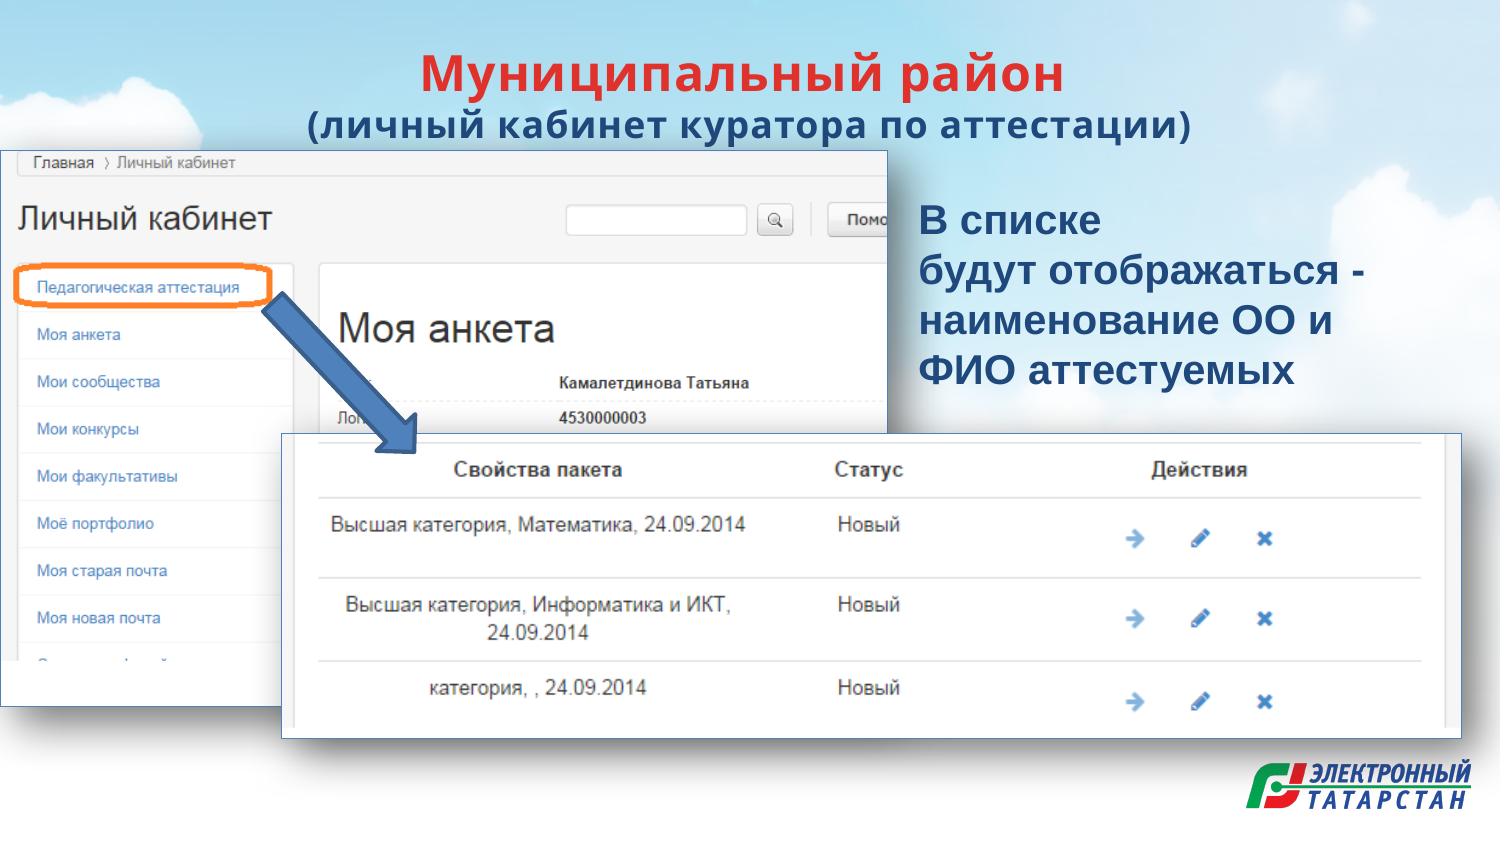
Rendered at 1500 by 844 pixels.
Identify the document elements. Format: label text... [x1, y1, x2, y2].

title Муниципальный район (личный кабинет куратора по аттестации) [75, 33, 1425, 175]
text_box В списке будут отображаться - наименование ОО и ФИО аттестуемых [903, 185, 1441, 401]
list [0, 149, 888, 708]
picture [280, 433, 1462, 739]
picture [1246, 759, 1471, 809]
